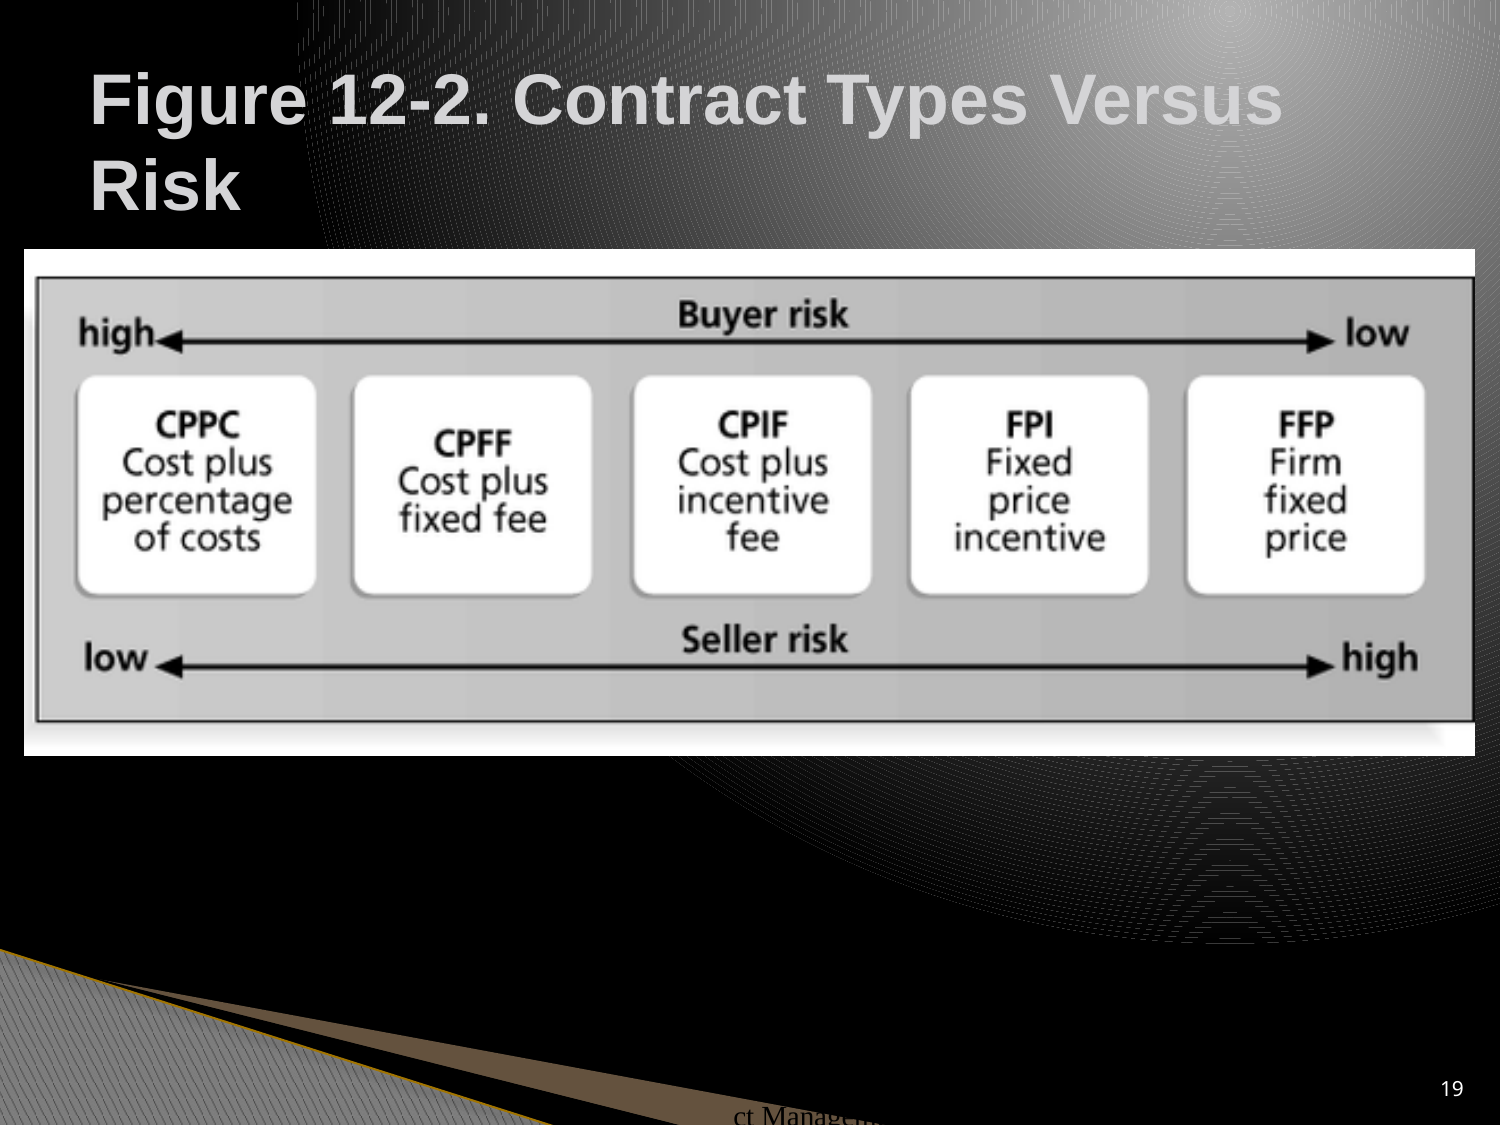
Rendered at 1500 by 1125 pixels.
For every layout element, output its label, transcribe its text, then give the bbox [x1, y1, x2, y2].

picture [0, 952, 543, 1125]
footer Information Technology Project Management, Fourth Edition [718, 1051, 1105, 1112]
picture [24, 249, 1476, 756]
slide_number 19 [1418, 1051, 1479, 1112]
title Figure 12-2. Contract Types Versus Risk [75, 45, 1425, 233]
